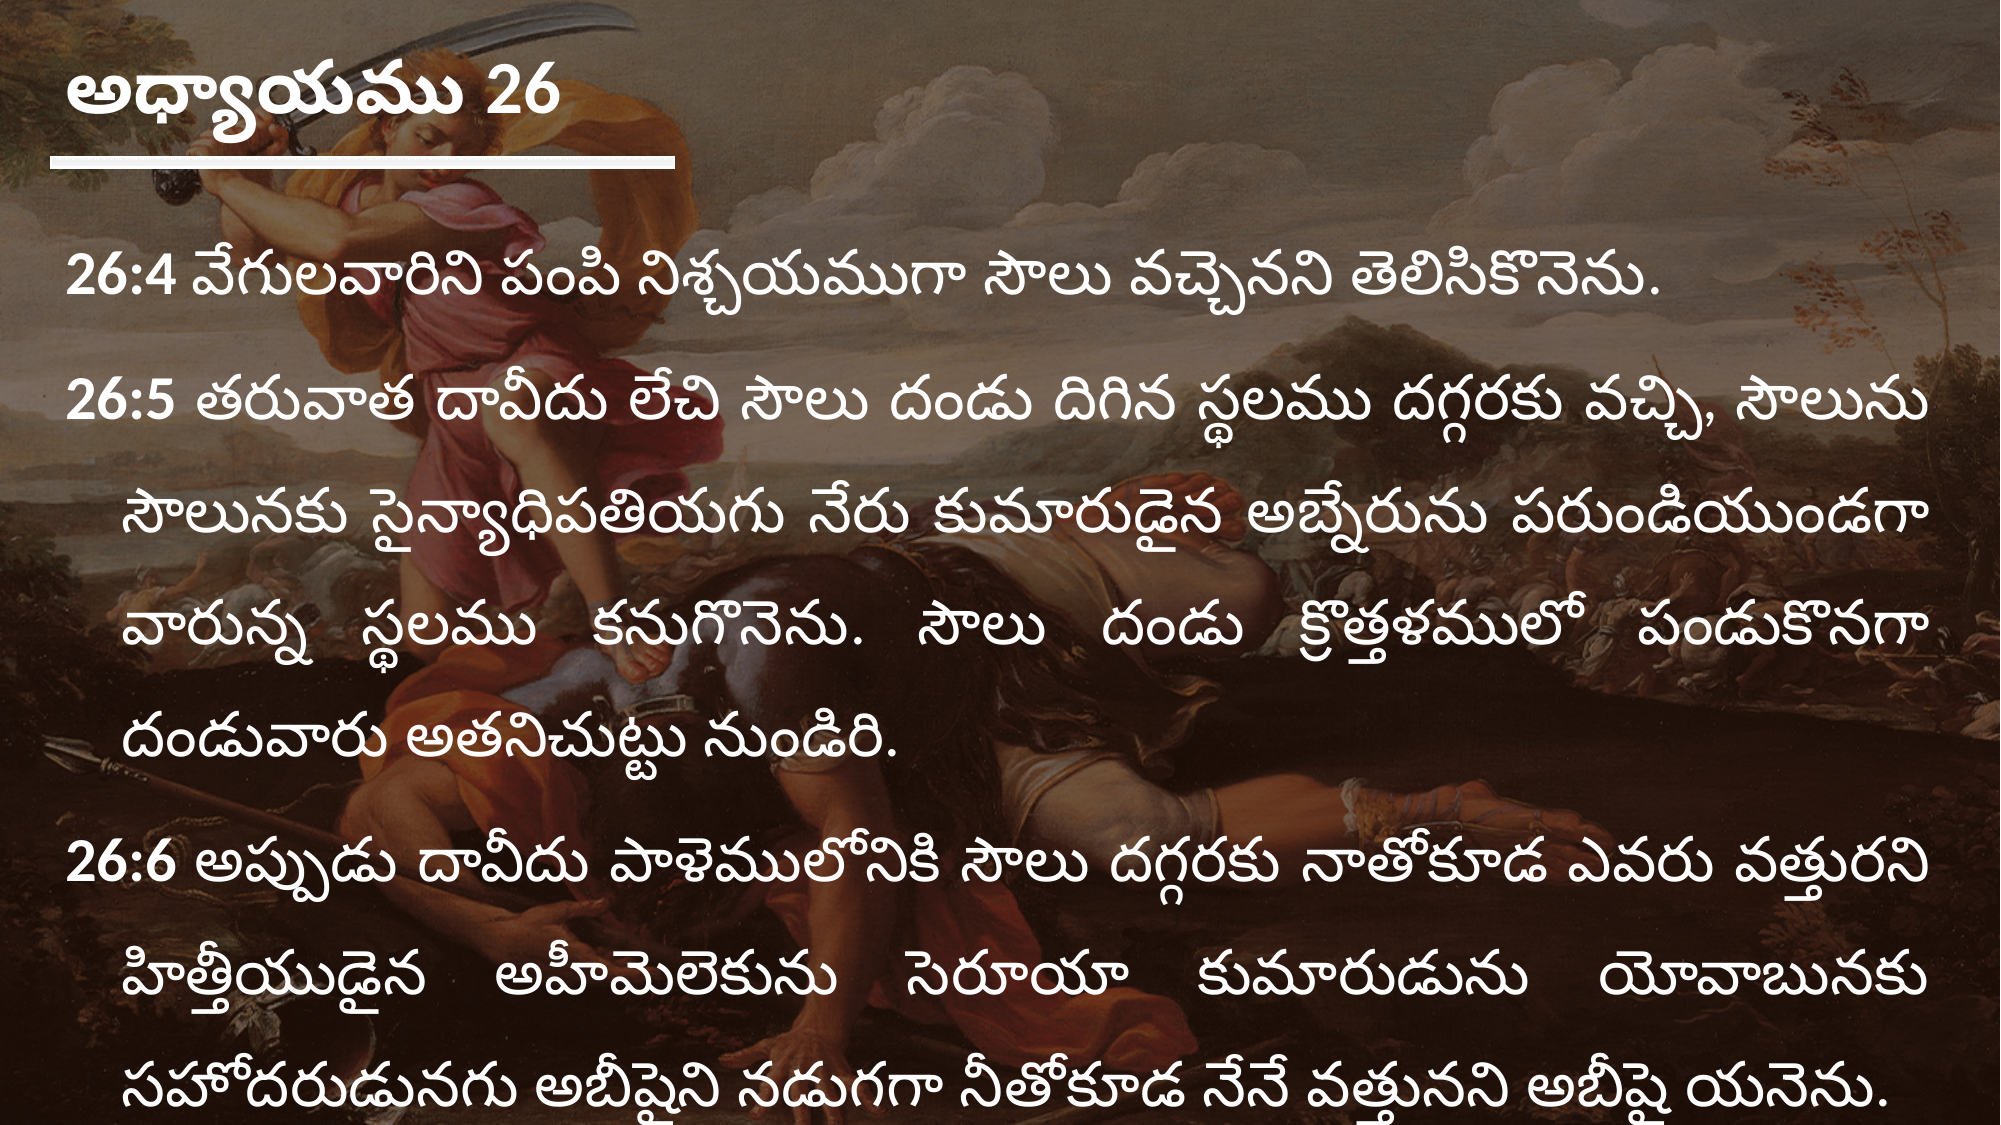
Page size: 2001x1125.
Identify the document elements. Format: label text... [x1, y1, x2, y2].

title అధ్యాయము 26 [50, 0, 1925, 167]
picture [0, 0, 2000, 1125]
list 26:4 వేగులవారిని పంపి నిశ్చయముగా సౌలు వచ్చెనని తెలిసికొనెను. 26:5 తరువాత దావీదు లేచి సౌలు దండు దిగిన స్థలము దగ్గరకు వచ్చి, సౌలును సౌలునకు సైన్యాధిపతియగు నేరు కుమారుడైన అబ్నేరును పరుండియుండగా వారున్న స్థలము కనుగొనెను. సౌలు దండు క్రొత్తళములో పండుకొనగా దండువారు అతనిచుట్టు నుండిరి. 26:6 అప్పుడు దావీదు పాళెములోనికి సౌలు దగ్గరకు నాతోకూడ ఎవరు వత్తురని హిత్తీయుడైన అహీమెలెకును సెరూయా కుమారుడును యోవాబునకు సహోదరుడునగు అబీషైని నడుగగా నీతోకూడ నేనే వత్తునని అబీషై యనెను. [50, 187, 1946, 1063]
